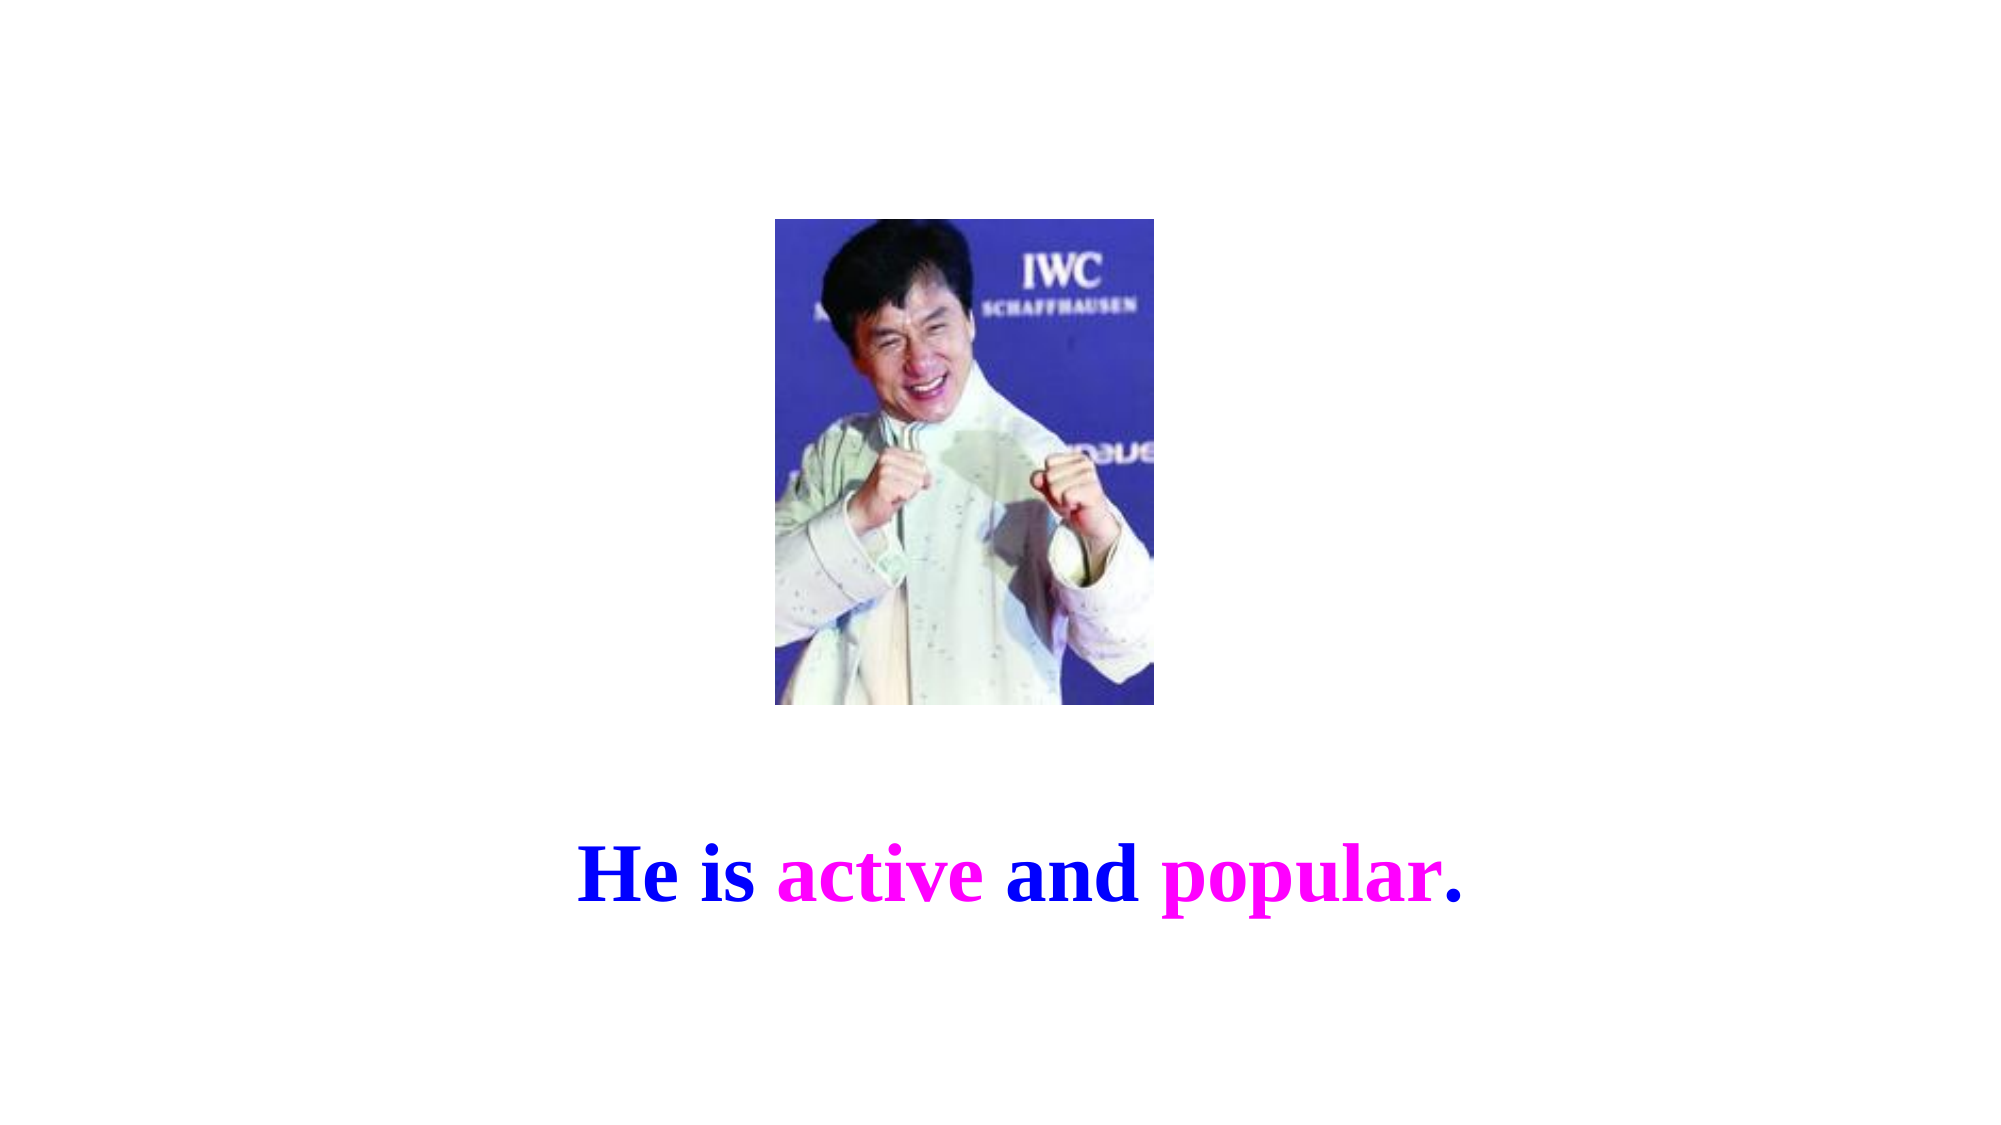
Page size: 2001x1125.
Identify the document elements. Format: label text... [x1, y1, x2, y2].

picture [775, 219, 1154, 705]
text_box He is active and popular. [563, 810, 1509, 926]
